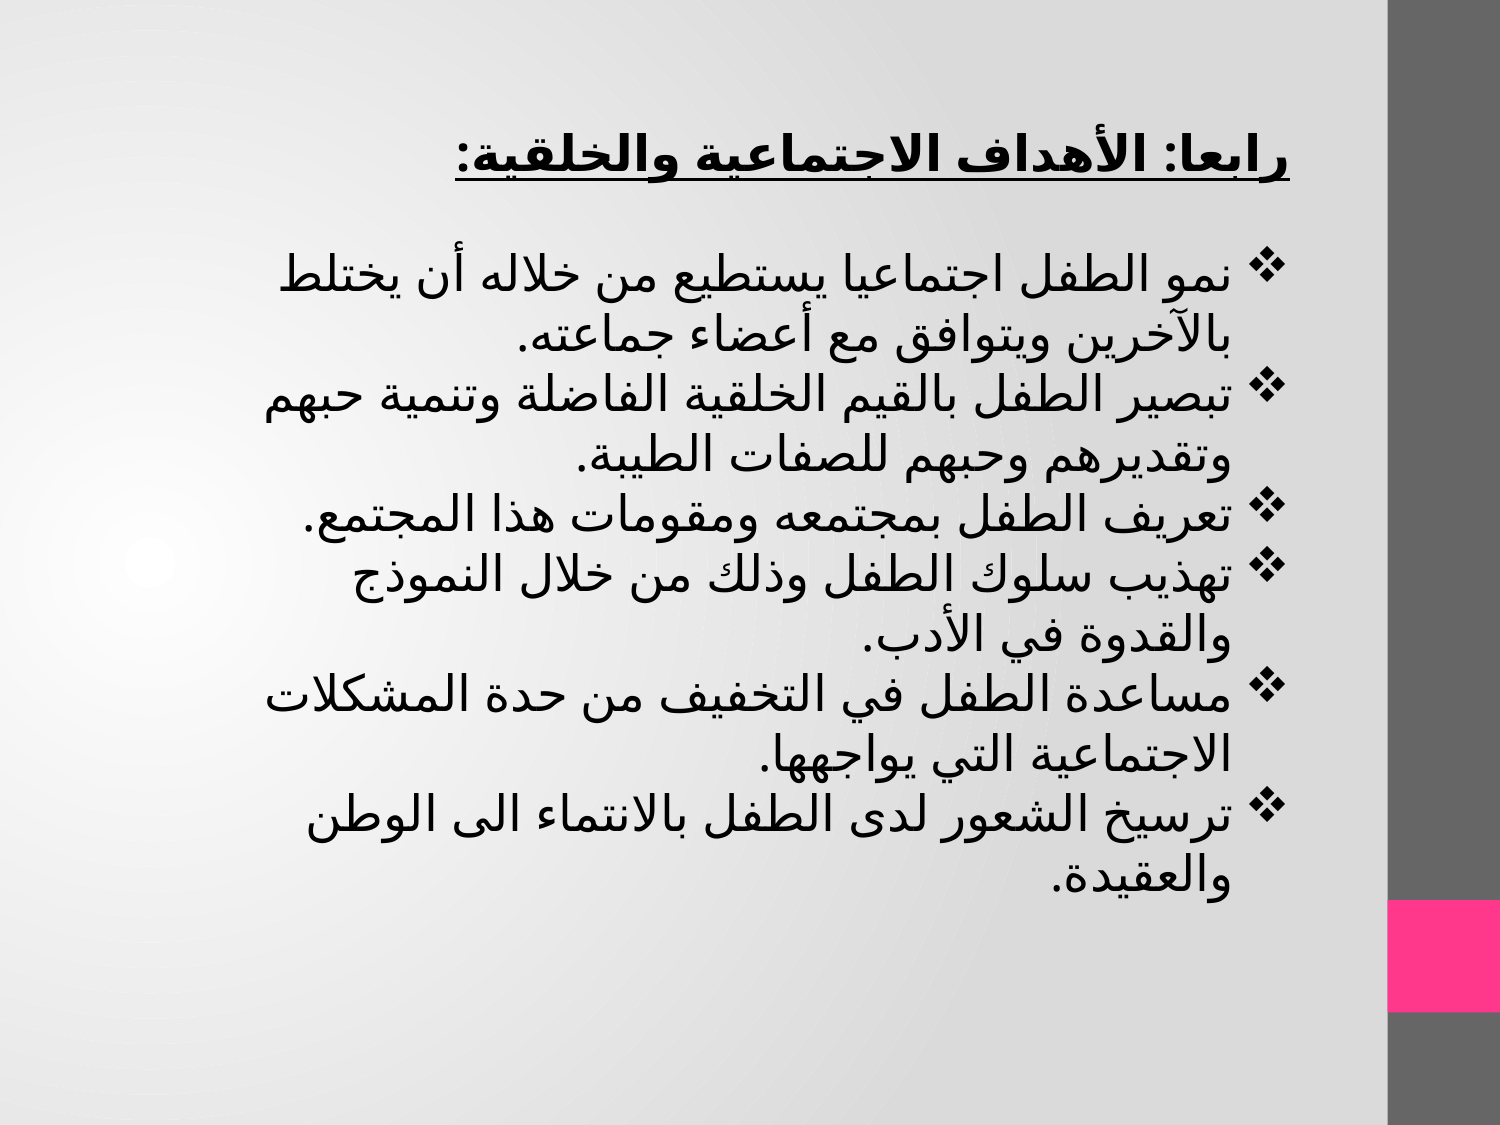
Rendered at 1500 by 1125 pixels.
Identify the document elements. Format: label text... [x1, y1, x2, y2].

text_box رابعا: الأهداف الاجتماعية والخلقية: نمو الطفل اجتماعيا يستطيع من خلاله أن يختلط بالآخرين ويتوافق مع أعضاء جماعته. تبصير الطفل بالقيم الخلقية الفاضلة وتنمية حبهم وتقديرهم وحبهم للصفات الطيبة. تعريف الطفل بمجتمعه ومقومات هذا المجتمع. تهذيب سلوك الطفل وذلك من خلال النموذج والقدوة في الأدب. مساعدة الطفل في التخفيف من حدة المشكلات الاجتماعية التي يواجهها. ترسيخ الشعور لدى الطفل بالانتماء الى الوطن والعقيدة. [182, 113, 1306, 954]
